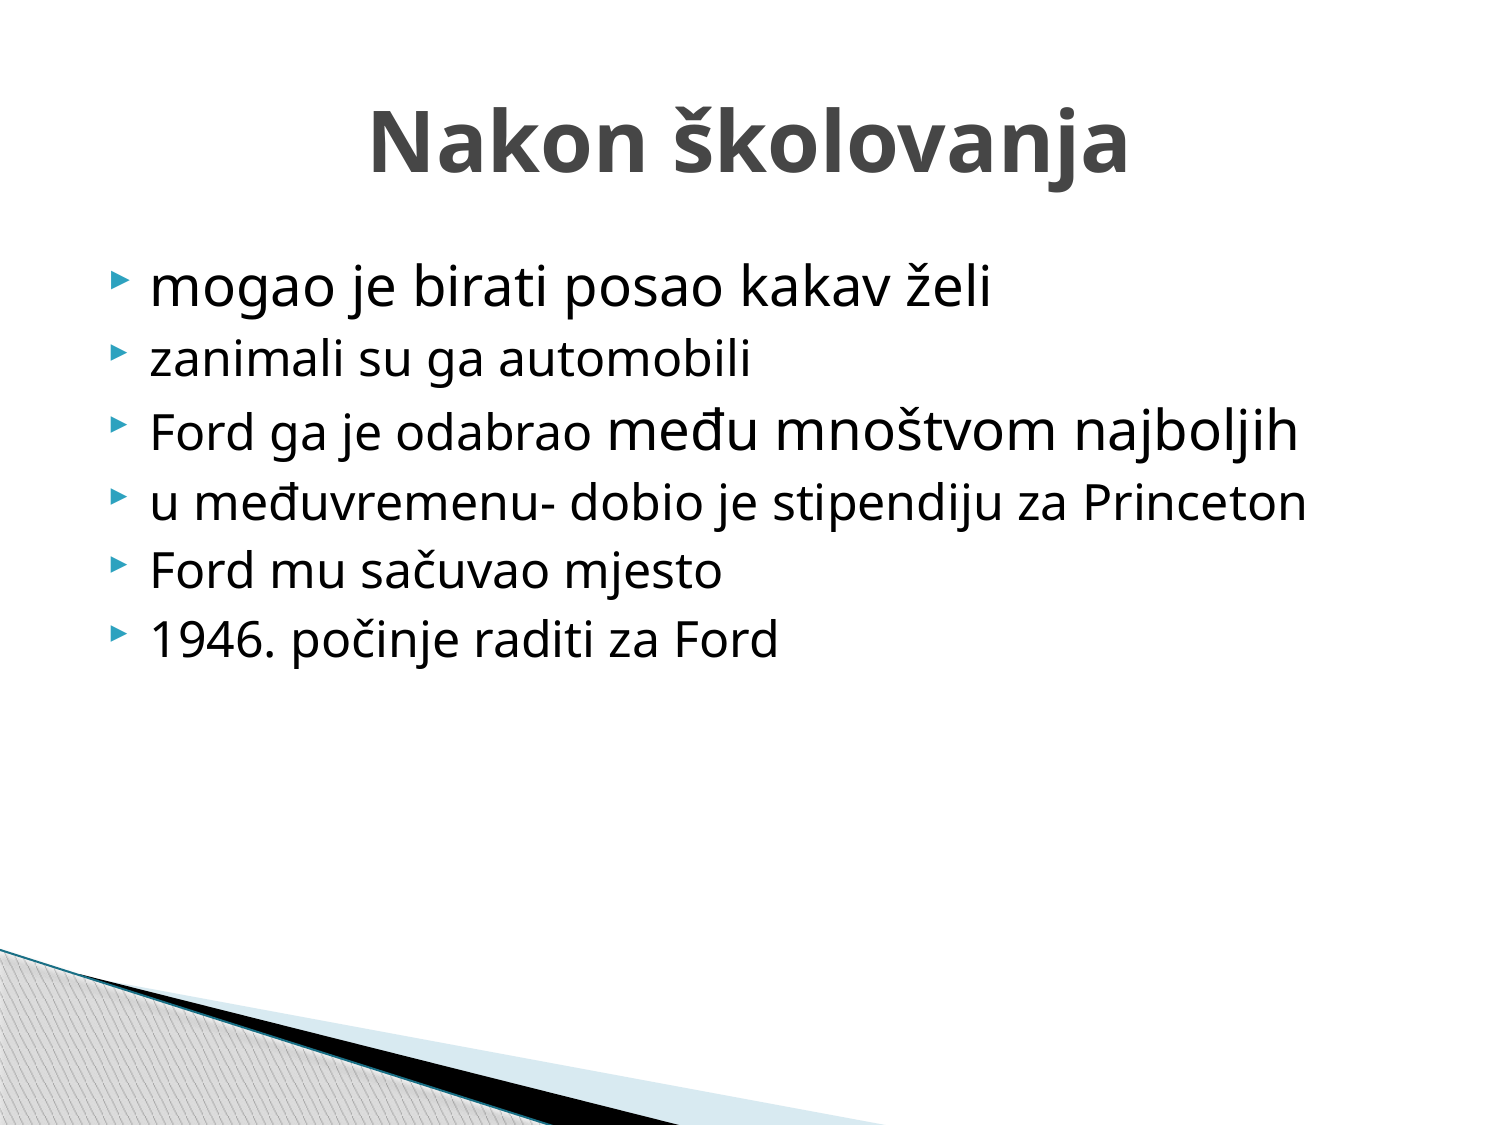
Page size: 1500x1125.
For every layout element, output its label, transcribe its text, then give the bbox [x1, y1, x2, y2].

list mogao je birati posao kakav želi zanimali su ga automobili Ford ga je odabrao među mnoštvom najboljih u međuvremenu- dobio je stipendiju za Princeton Ford mu sačuvao mjesto 1946. počinje raditi za Ford [74, 242, 1426, 986]
title Nakon školovanja [75, 45, 1425, 233]
